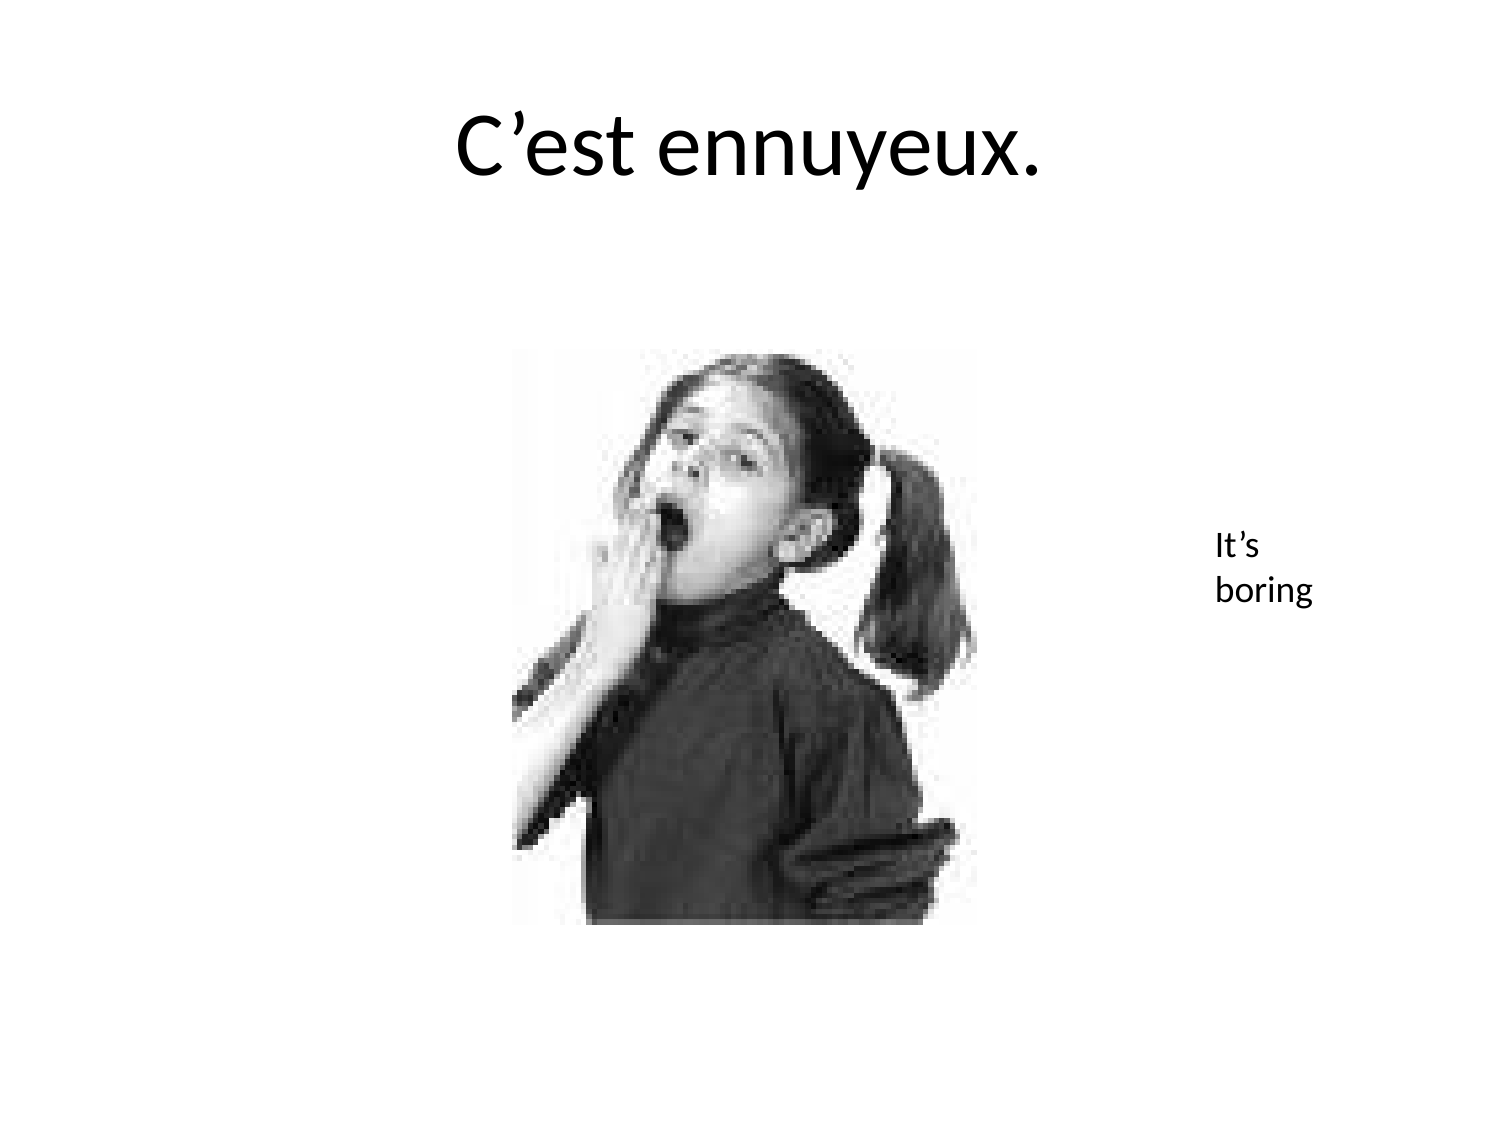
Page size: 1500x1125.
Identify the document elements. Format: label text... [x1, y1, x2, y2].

title C’est ennuyeux. [75, 45, 1425, 233]
text_box It’s boring [1199, 512, 1363, 618]
picture [512, 349, 977, 926]
